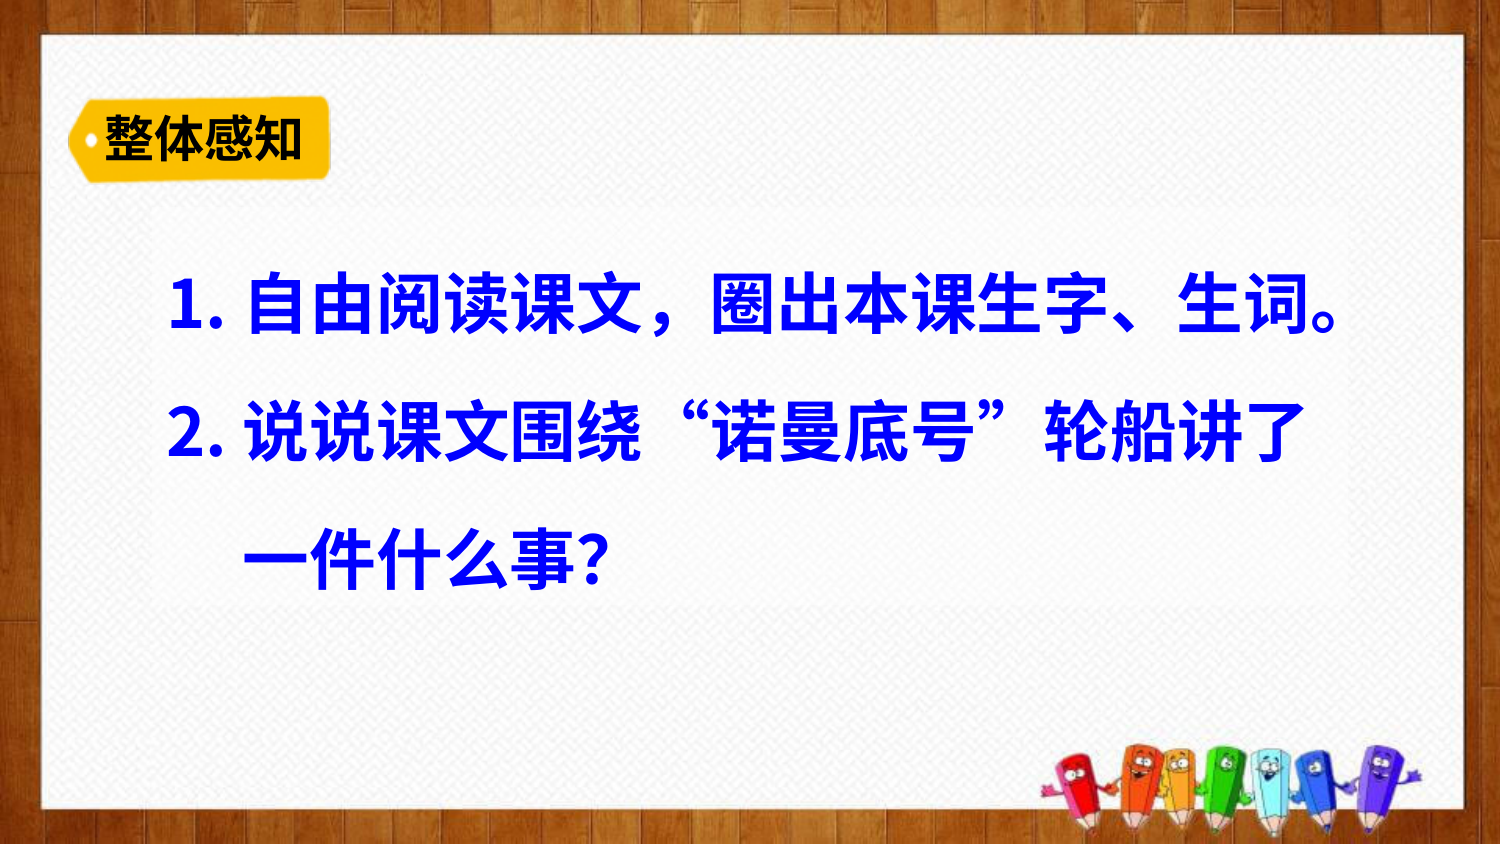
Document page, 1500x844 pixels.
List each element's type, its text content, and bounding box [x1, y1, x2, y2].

text_box 自由阅读课文，圈出本课生字、生词。 说说课文围绕“诺曼底号”轮船讲了一件什么事？ [151, 206, 1349, 606]
picture [0, 0, 1500, 844]
